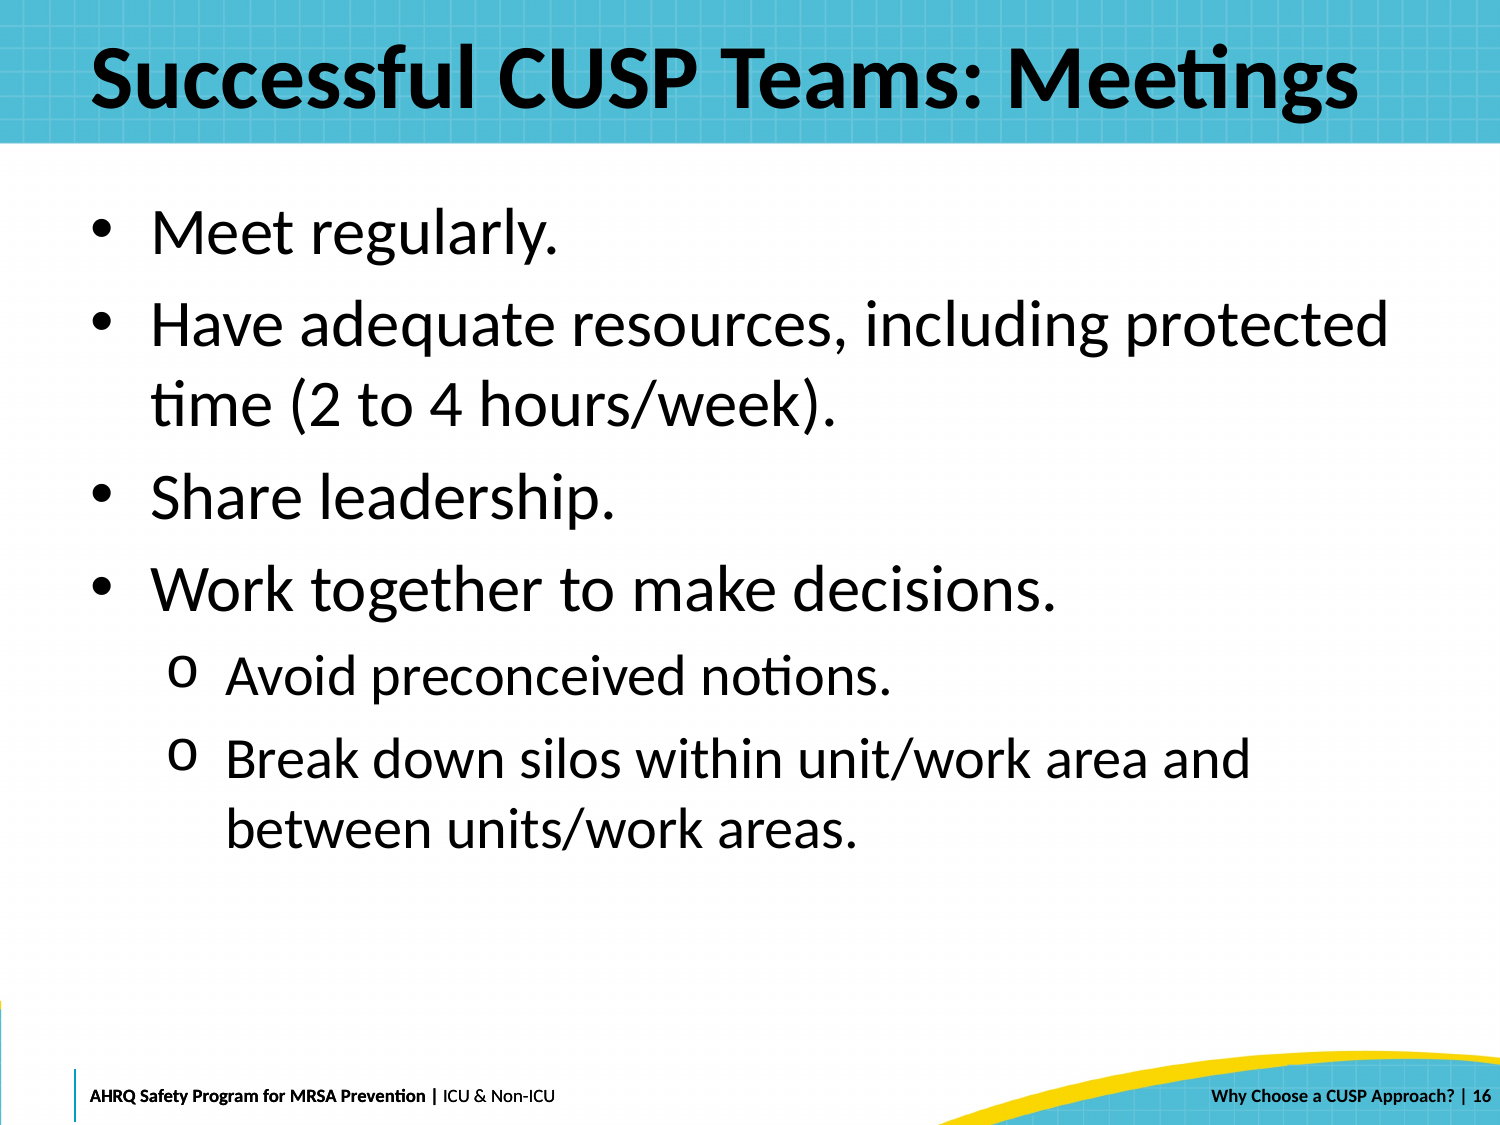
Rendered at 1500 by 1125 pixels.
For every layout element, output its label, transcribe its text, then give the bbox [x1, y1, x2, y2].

slide_number | 16 [1455, 1065, 1500, 1125]
list Meet regularly. Have adequate resources, including protected time (2 to 4 hours/week). Share leadership. Work together to make decisions. Avoid preconceived notions. Break down silos within unit/work area and between units/work areas. [75, 179, 1425, 1035]
picture [0, 0, 1500, 1125]
title Successful CUSP Teams: Meetings [75, 0, 1425, 150]
